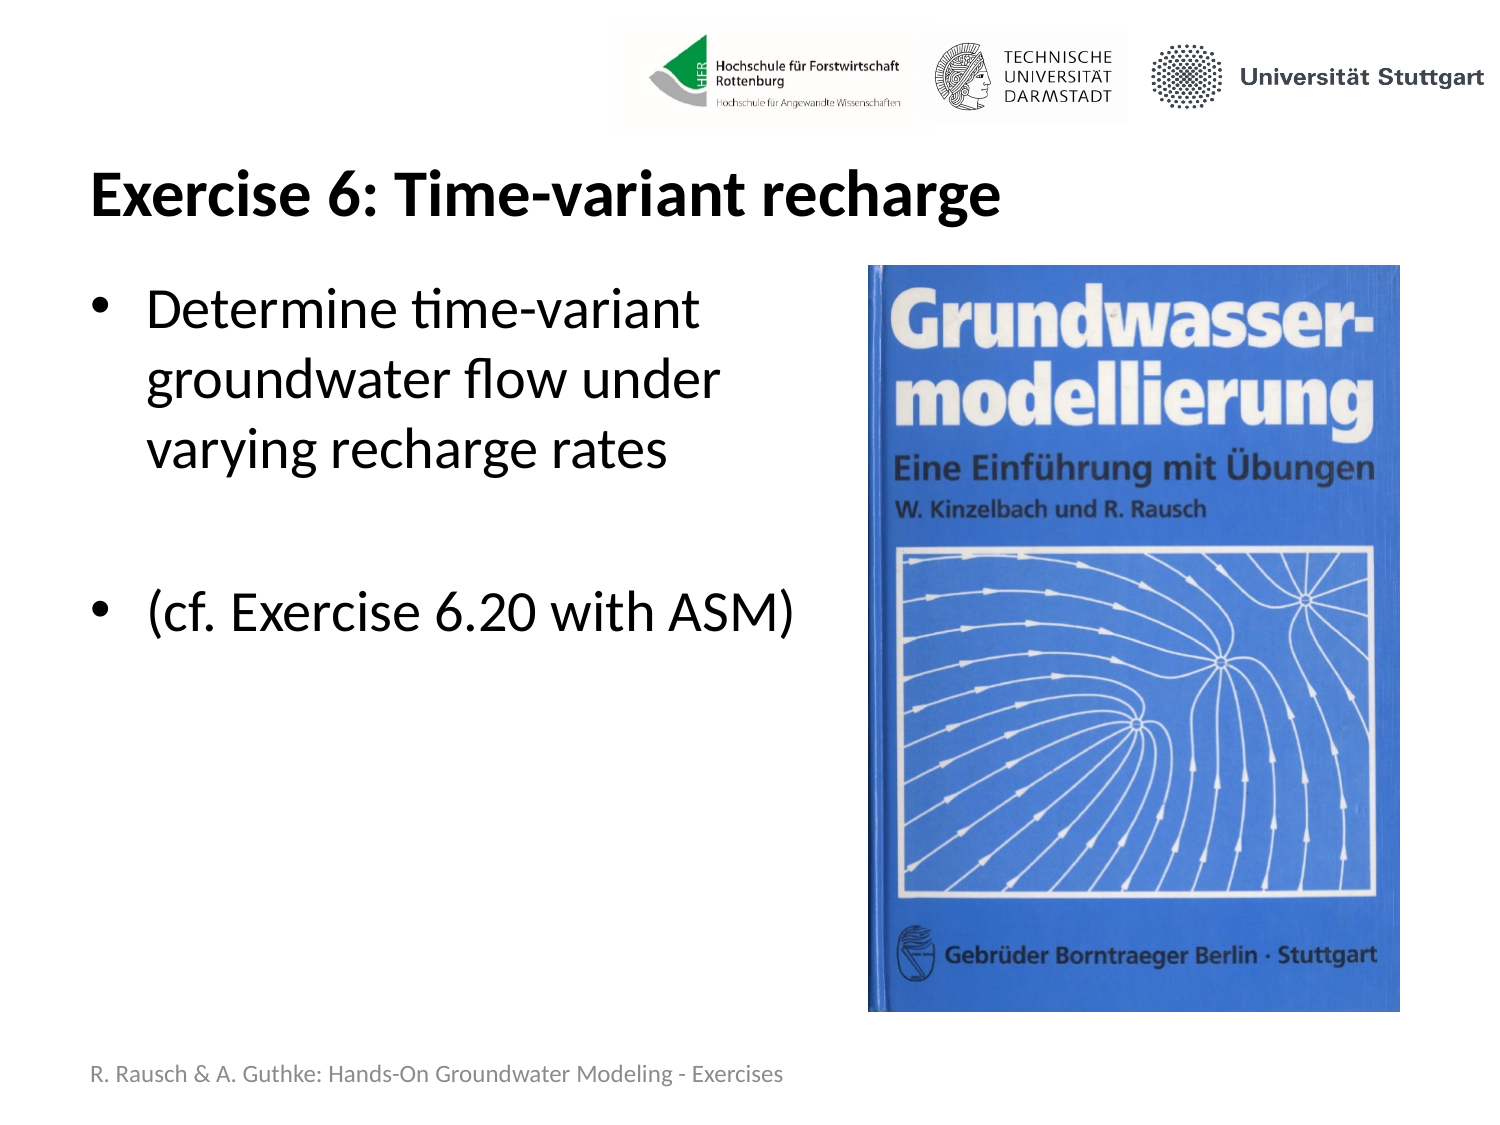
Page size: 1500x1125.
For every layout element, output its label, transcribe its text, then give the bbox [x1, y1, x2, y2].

picture [1151, 44, 1491, 109]
picture [867, 265, 1400, 1012]
slide_number R. Rausch & A. Guthke: Hands-On Groundwater Modeling - Exercises [75, 1042, 916, 1103]
picture [611, 22, 1129, 131]
list Determine time-variant groundwater flow under varying recharge rates (cf. Exercise 6.20 with ASM) [75, 262, 833, 1005]
title Exercise 6: Time-variant recharge [75, 136, 1425, 244]
